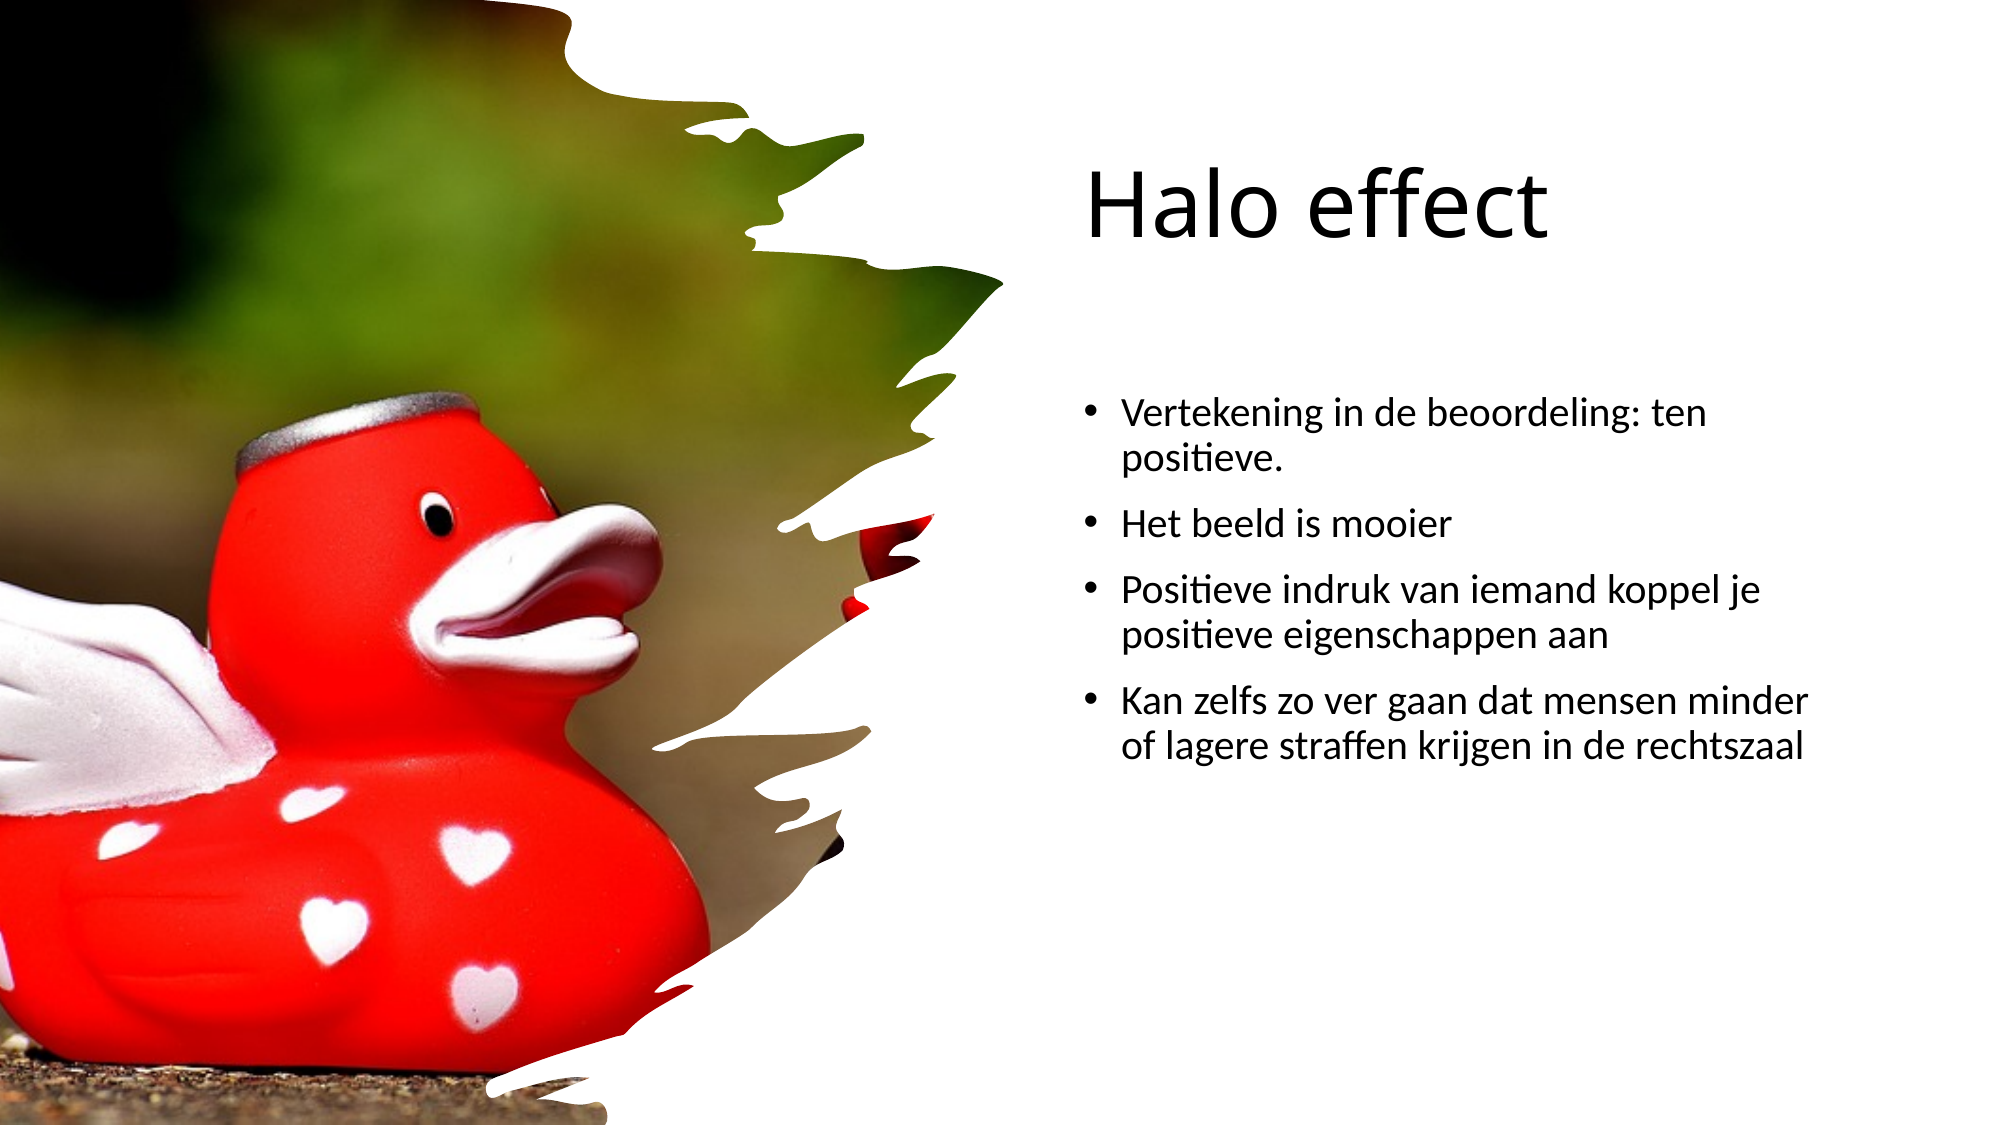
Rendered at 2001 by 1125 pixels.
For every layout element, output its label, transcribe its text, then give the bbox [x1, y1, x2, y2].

text_box [1004, 0, 2000, 1125]
list Vertekening in de beoordeling: ten positieve. Het beeld is mooier Positieve indruk van iemand koppel je positieve eigenschappen aan Kan zelfs zo ver gaan dat mensen minder of lagere straffen krijgen in de rechtszaal [1068, 382, 1863, 1014]
title Halo effect [1068, 59, 1863, 357]
picture [0, 0, 1004, 1125]
